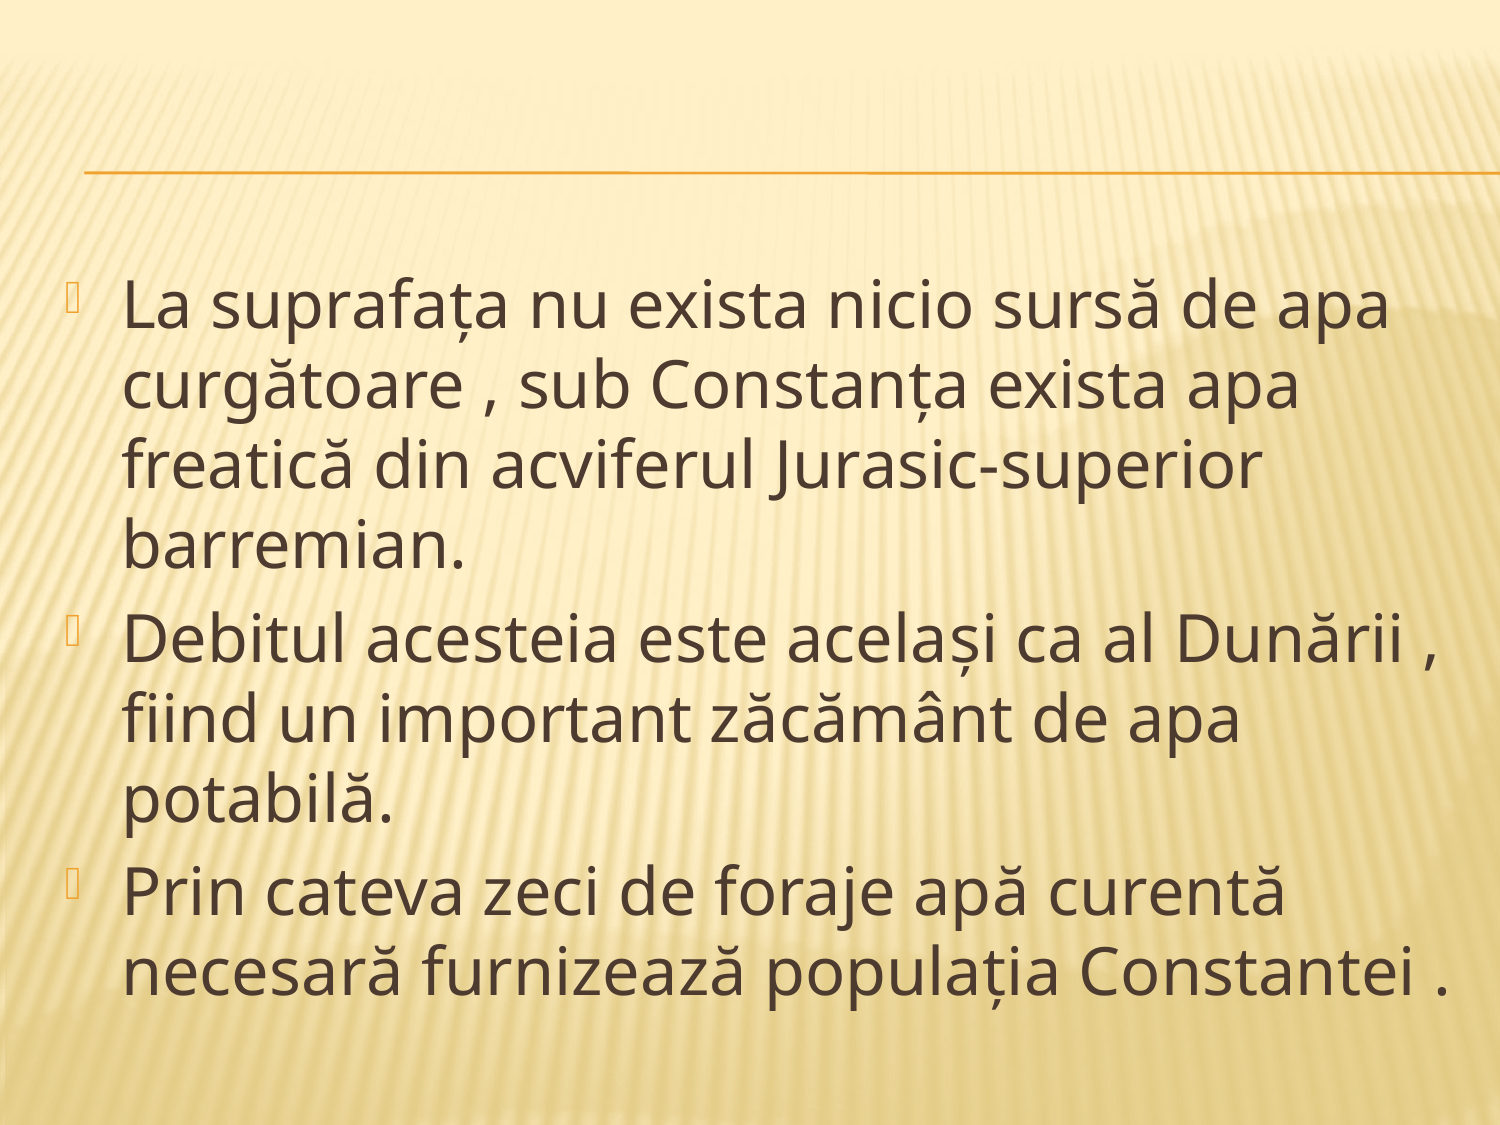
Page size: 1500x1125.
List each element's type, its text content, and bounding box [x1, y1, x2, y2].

list La suprafața nu exista nicio sursă de apa curgătoare , sub Constanța exista apa freatică din acviferul Jurasic-superior barremian. Debitul acesteia este același ca al Dunării , fiind un important zăcământ de apa potabilă. Prin cateva zeci de foraje apă curentă necesară furnizează populația Constantei . [50, 254, 1475, 998]
